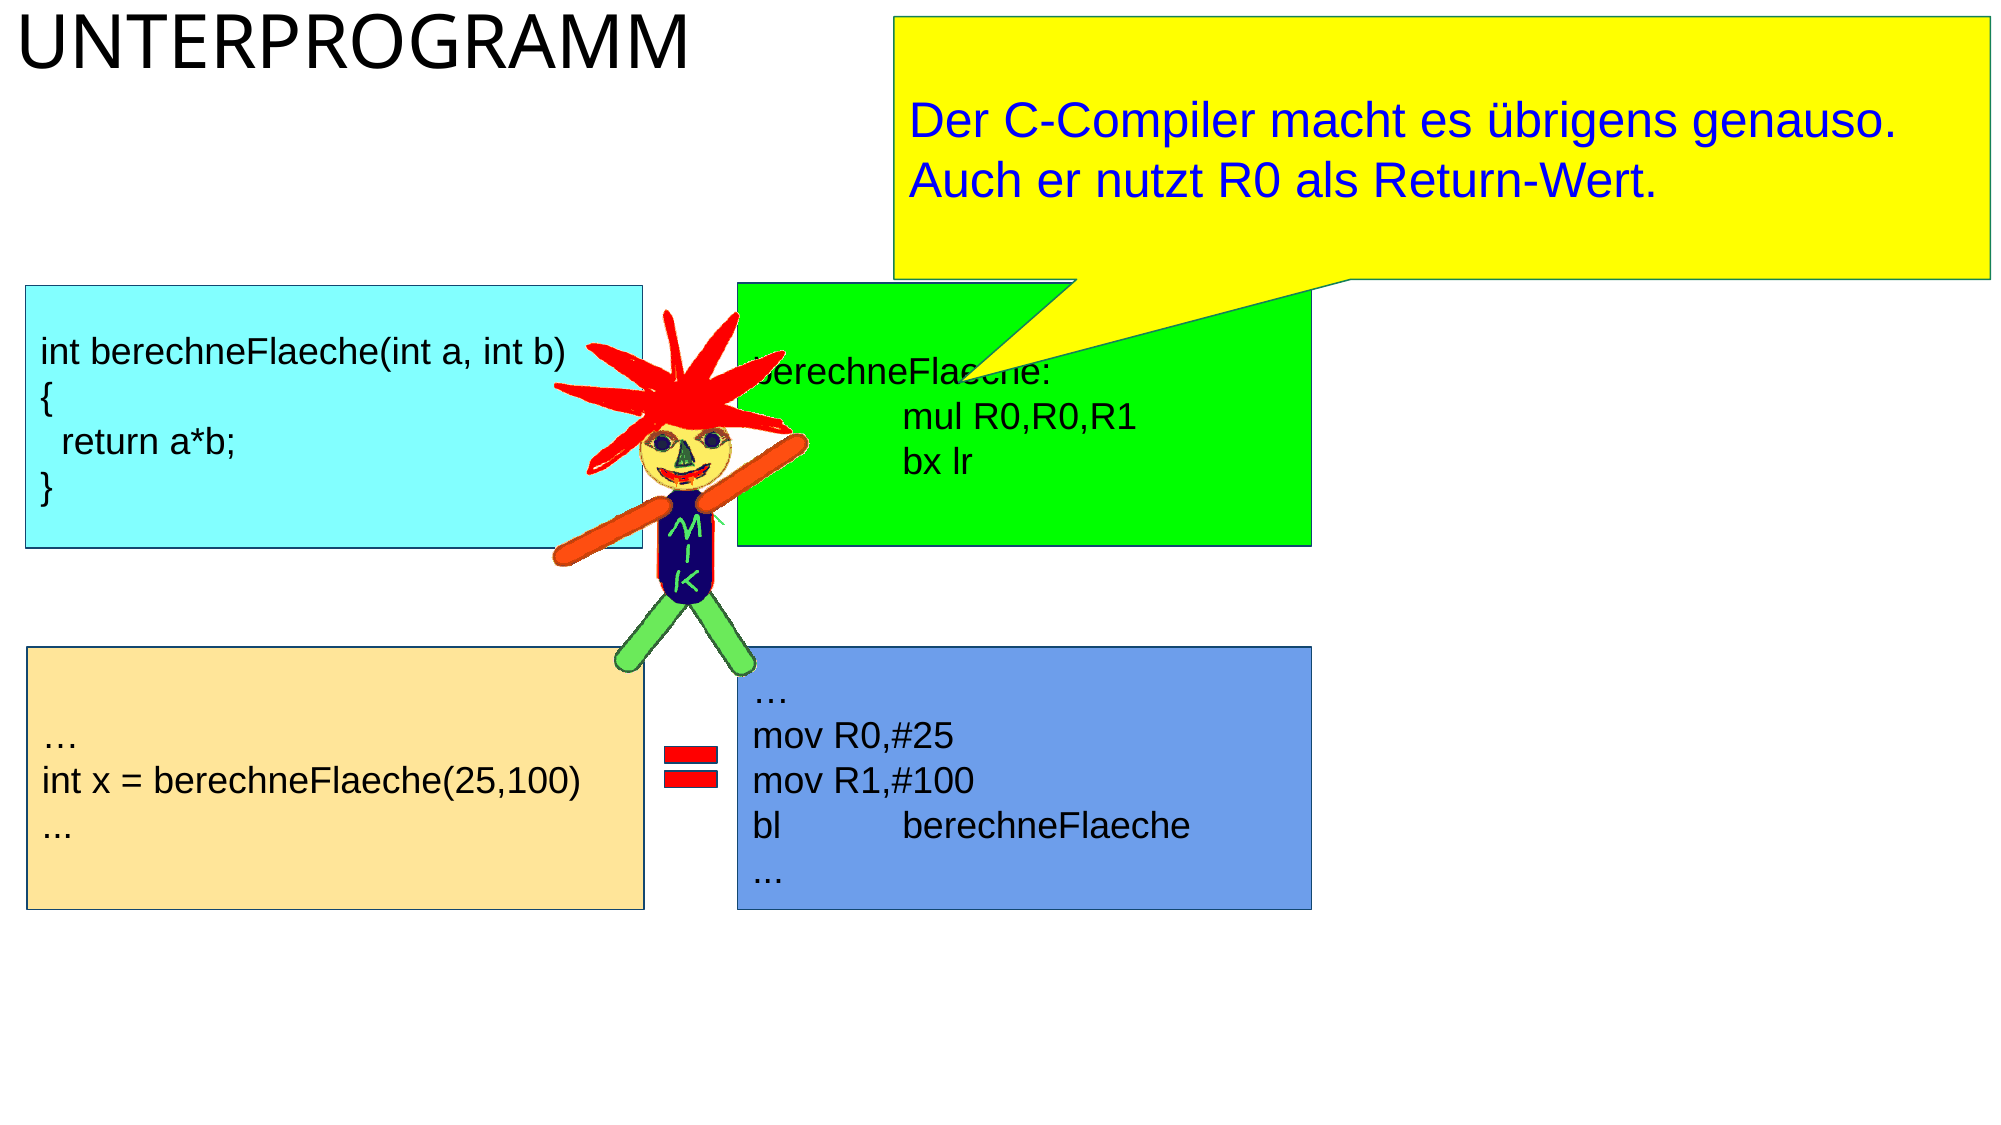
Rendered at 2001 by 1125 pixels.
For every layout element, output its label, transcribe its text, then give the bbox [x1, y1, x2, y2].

text_box Der C-Compiler macht es übrigens genauso. Auch er nutzt R0 als Return-Wert. [893, 16, 1991, 383]
picture [525, 300, 825, 686]
text_box [664, 746, 717, 763]
title UNTERPROGRAMM [0, 7, 772, 83]
text_box … int x = berechneFlaeche(25,100) ... [26, 646, 644, 910]
text_box int berechneFlaeche(int a, int b) { return a*b; } [25, 285, 643, 548]
text_box [664, 771, 717, 788]
text_box … mov R0,#25 mov R1,#100 bl berechneFlaeche ... [737, 646, 1312, 910]
text_box berechneFlaeche: mul R0,R0,R1 bx lr [737, 283, 1312, 546]
